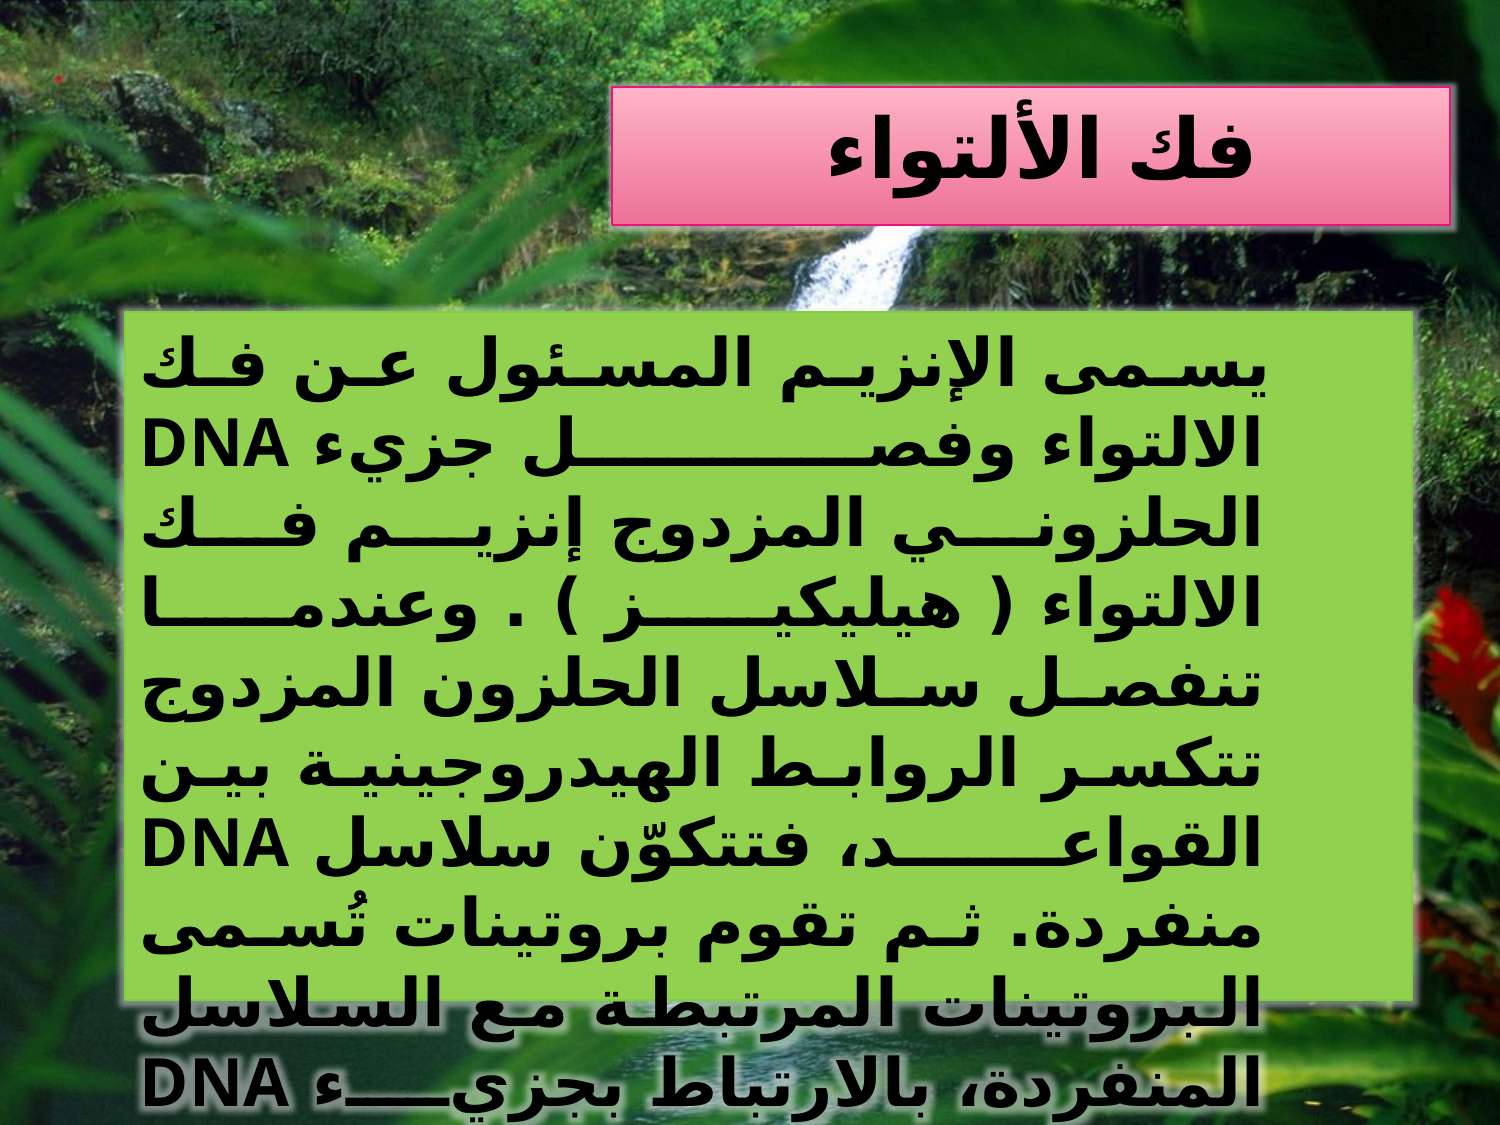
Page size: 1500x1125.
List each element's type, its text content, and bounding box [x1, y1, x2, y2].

picture [0, 0, 1500, 1125]
text_box فك الألتواء [611, 86, 1451, 226]
text_box يسمى الإنزيم المسئول عن فك الالتواء وفصل جزيء DNA الحلزوني المزدوج إنزيم فك الالتواء ( هيليكيز ) . وعندما تنفصل سلاسل الحلزون المزدوج تتكسر الروابط الهيدروجينية بين القواعد، فتتكوّن سلاسل DNA منفردة. ثم تقوم بروتينات تُسمى البروتينات المرتبطة مع السلاسل المنفردة، بالارتباط بجزيء DNA لضمان بقاء السلاسل منفصلا بعضها عن بعض خلال عملية التضاعف. [124, 311, 1413, 1001]
